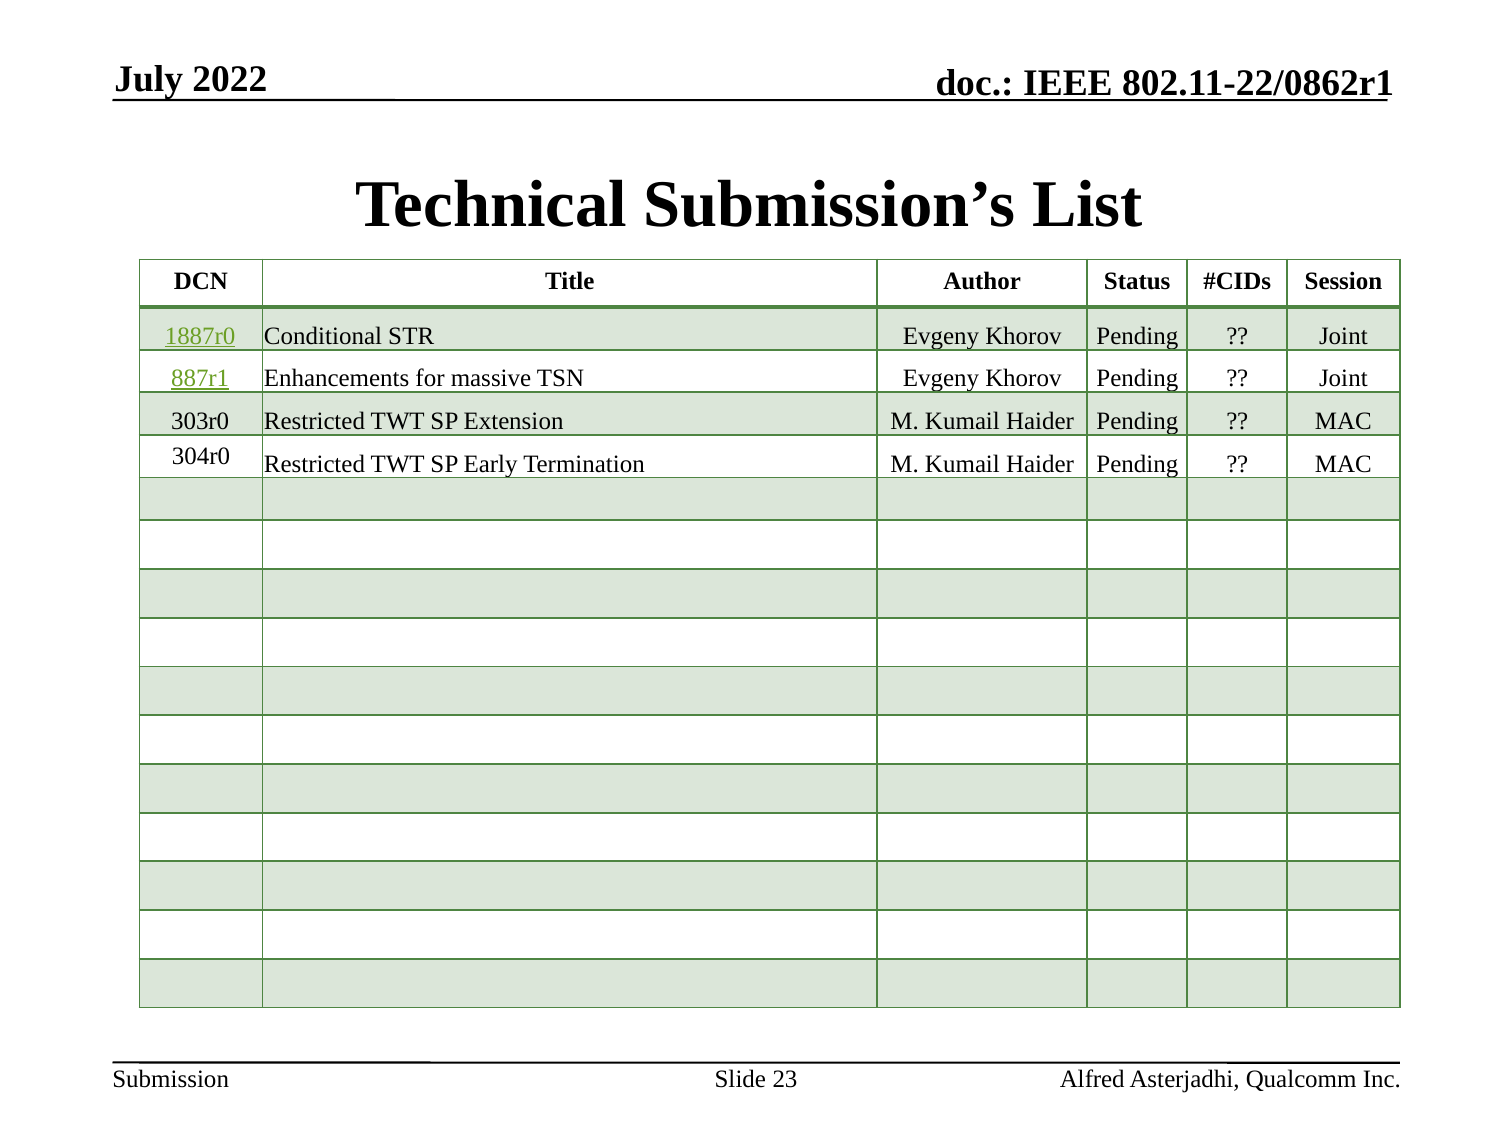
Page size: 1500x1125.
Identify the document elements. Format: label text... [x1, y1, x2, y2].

table_cell [878, 862, 1086, 909]
table_cell [878, 619, 1086, 666]
table_cell [1288, 862, 1399, 909]
table_cell [1188, 862, 1286, 909]
table_cell ?? [1188, 436, 1286, 477]
table_cell [878, 960, 1086, 1007]
table_cell Pending [1088, 393, 1186, 434]
table_header Author [878, 260, 1086, 305]
table_cell [263, 862, 876, 909]
table_cell [878, 521, 1086, 568]
table_cell [1188, 814, 1286, 860]
table_cell [878, 911, 1086, 958]
table_cell [140, 478, 262, 519]
table_cell [1188, 570, 1286, 617]
table_cell Evgeny Khorov [878, 351, 1086, 391]
table_cell 303r0 [140, 393, 262, 434]
table_header Session [1288, 260, 1399, 305]
table_cell [1288, 667, 1399, 714]
table_cell [878, 765, 1086, 812]
table_cell [1288, 716, 1399, 763]
table_cell Restricted TWT SP Extension [263, 393, 876, 434]
table_cell [1188, 911, 1286, 958]
table_cell [263, 521, 876, 568]
table_cell [140, 765, 262, 812]
table_cell Pending [1088, 351, 1186, 391]
table_header Status [1088, 260, 1186, 305]
table_cell MAC [1288, 393, 1399, 434]
table_cell Restricted TWT SP Early Termination [263, 436, 876, 477]
table_cell 304r0 [140, 436, 262, 477]
table_cell [1188, 716, 1286, 763]
table_cell [1288, 478, 1399, 519]
table_cell [263, 570, 876, 617]
table_cell [1188, 765, 1286, 812]
table_cell [140, 521, 262, 568]
table_cell Enhancements for massive TSN [263, 351, 876, 391]
table_cell [140, 667, 262, 714]
table_cell [878, 667, 1086, 714]
table_cell [1088, 862, 1186, 909]
table_cell [263, 814, 876, 860]
table_cell 887r1 [140, 351, 262, 391]
table_cell [1088, 570, 1186, 617]
table_cell [140, 619, 262, 666]
table_cell ?? [1188, 351, 1286, 391]
table_cell [1188, 521, 1286, 568]
table_cell [1088, 911, 1186, 958]
table_cell [140, 911, 262, 958]
table_cell [1088, 814, 1186, 860]
table_header DCN [140, 260, 262, 305]
table_cell [1288, 814, 1399, 860]
table_cell [878, 814, 1086, 860]
table_cell M. Kumail Haider [878, 436, 1086, 477]
table_cell [1088, 667, 1186, 714]
table_cell Pending [1088, 436, 1186, 477]
table_cell ?? [1188, 393, 1286, 434]
table_cell [263, 667, 876, 714]
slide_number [114, 54, 423, 100]
table_cell [263, 765, 876, 812]
title Technical Submission’s List [112, 112, 1388, 288]
table_cell [1088, 765, 1186, 812]
table_cell [140, 862, 262, 909]
table_cell [1288, 911, 1399, 958]
slide_number Slide 23 [712, 1061, 800, 1123]
table_cell [878, 716, 1086, 763]
table_cell [1188, 619, 1286, 666]
table_cell [1088, 716, 1186, 763]
table_cell 1887r0 [140, 309, 262, 349]
table_cell [878, 570, 1086, 617]
table_cell Joint [1288, 309, 1399, 349]
table_cell [1088, 521, 1186, 568]
table_cell [1088, 619, 1186, 666]
table_cell Pending [1088, 309, 1186, 349]
table_cell [1288, 960, 1399, 1007]
table_cell [263, 478, 876, 519]
table_cell Evgeny Khorov [878, 309, 1086, 349]
table_cell [1288, 619, 1399, 666]
table_cell [1188, 478, 1286, 519]
table_header #CIDs [1188, 260, 1286, 305]
table_cell [263, 960, 876, 1007]
table_cell [878, 478, 1086, 519]
table_cell [1288, 765, 1399, 812]
table_cell [140, 716, 262, 763]
table_cell [263, 716, 876, 763]
table_cell [140, 960, 262, 1007]
table_cell [1288, 521, 1399, 568]
table_cell [1188, 667, 1286, 714]
table_cell [263, 911, 876, 958]
table_cell [1088, 960, 1186, 1007]
table_cell [263, 619, 876, 666]
table_cell [1088, 478, 1186, 519]
table_header Title [263, 260, 876, 305]
table_cell MAC [1288, 436, 1399, 477]
table_cell [140, 814, 262, 860]
table_cell [1188, 960, 1286, 1007]
table_cell ?? [1188, 309, 1286, 349]
footer Alfred Asterjadhi, Qualcomm Inc. [878, 1061, 1402, 1093]
table_cell [140, 570, 262, 617]
table_cell Joint [1288, 351, 1399, 391]
table_cell [1288, 570, 1399, 617]
table_cell M. Kumail Haider [878, 393, 1086, 434]
table_cell Conditional STR [263, 309, 876, 349]
